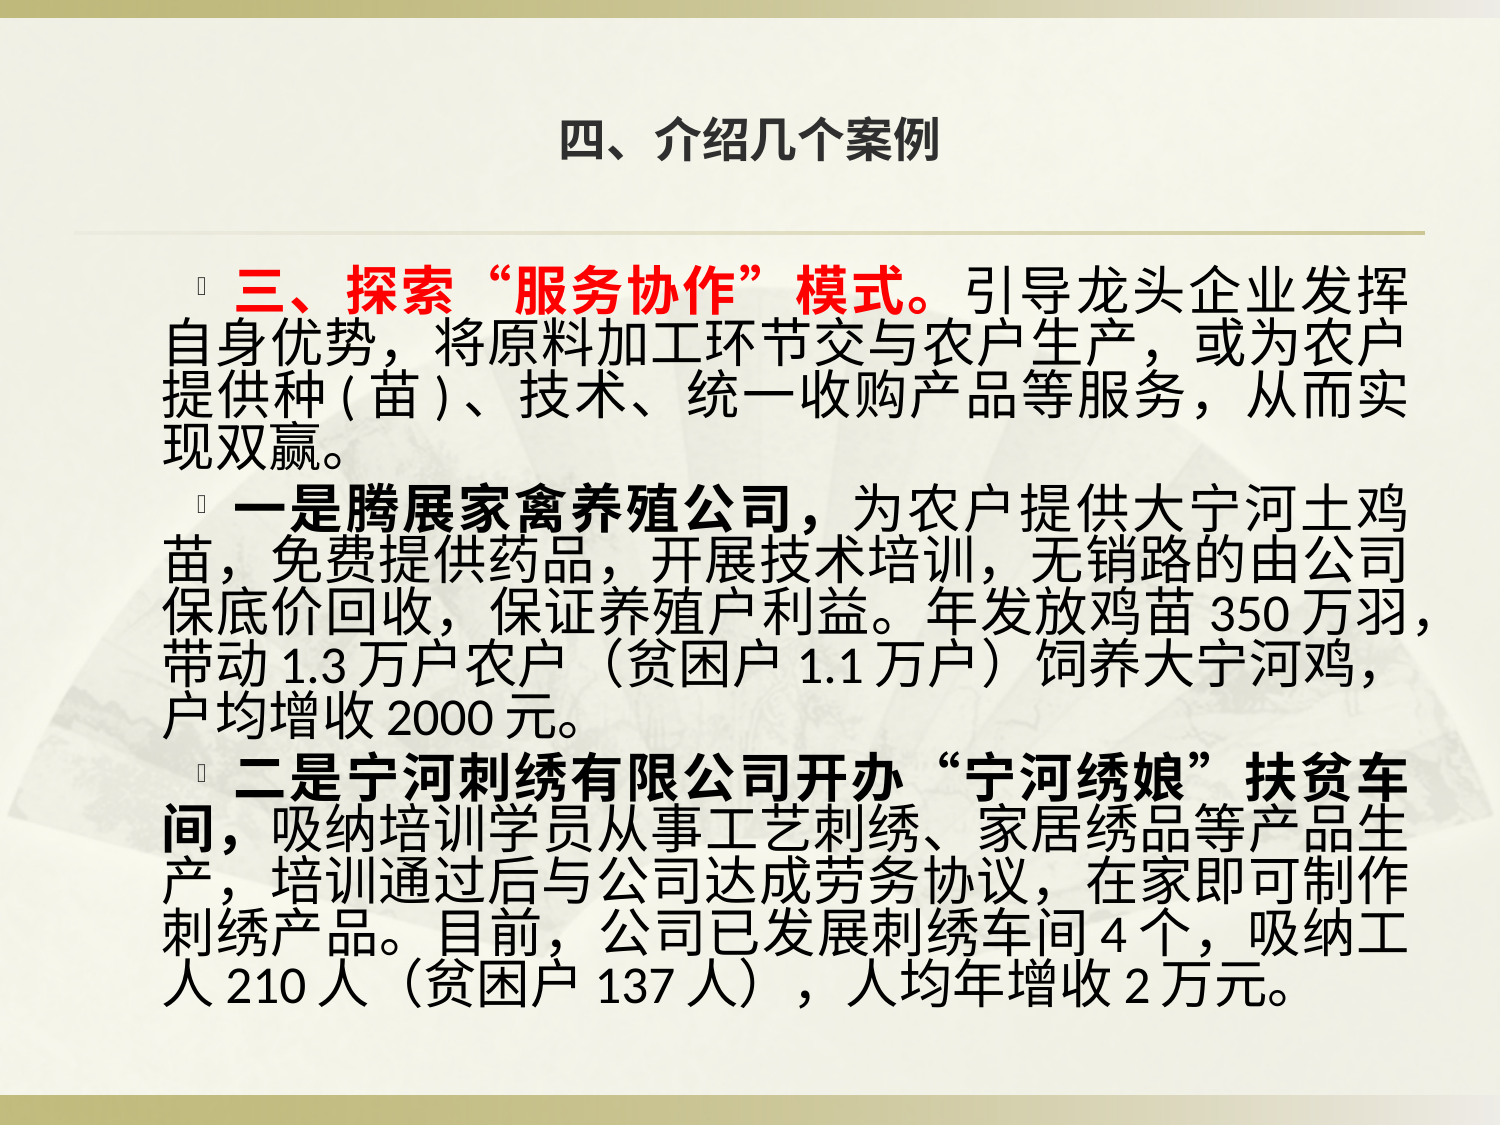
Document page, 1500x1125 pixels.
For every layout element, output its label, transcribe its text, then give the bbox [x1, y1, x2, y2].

title 四、介绍几个案例 [75, 45, 1425, 233]
list 三、探索“服务协作”模式。引导龙头企业发挥自身优势，将原料加工环节交与农户生产，或为农户提供种(苗)、技术、统一收购产品等服务，从而实现双赢。 一是腾展家禽养殖公司，为农户提供大宁河土鸡苗，免费提供药品，开展技术培训，无销路的由公司保底价回收，保证养殖户利益。年发放鸡苗350万羽，带动1.3万户农户（贫困户1.1万户）饲养大宁河鸡，户均增收2000元。 二是宁河刺绣有限公司开办“宁河绣娘”扶贫车间，吸纳培训学员从事工艺刺绣、家居绣品等产品生产，培训通过后与公司达成劳务协议，在家即可制作刺绣产品。目前，公司已发展刺绣车间4个，吸纳工人210人（贫困户137人），人均年增收2万元。 [75, 262, 1425, 1032]
